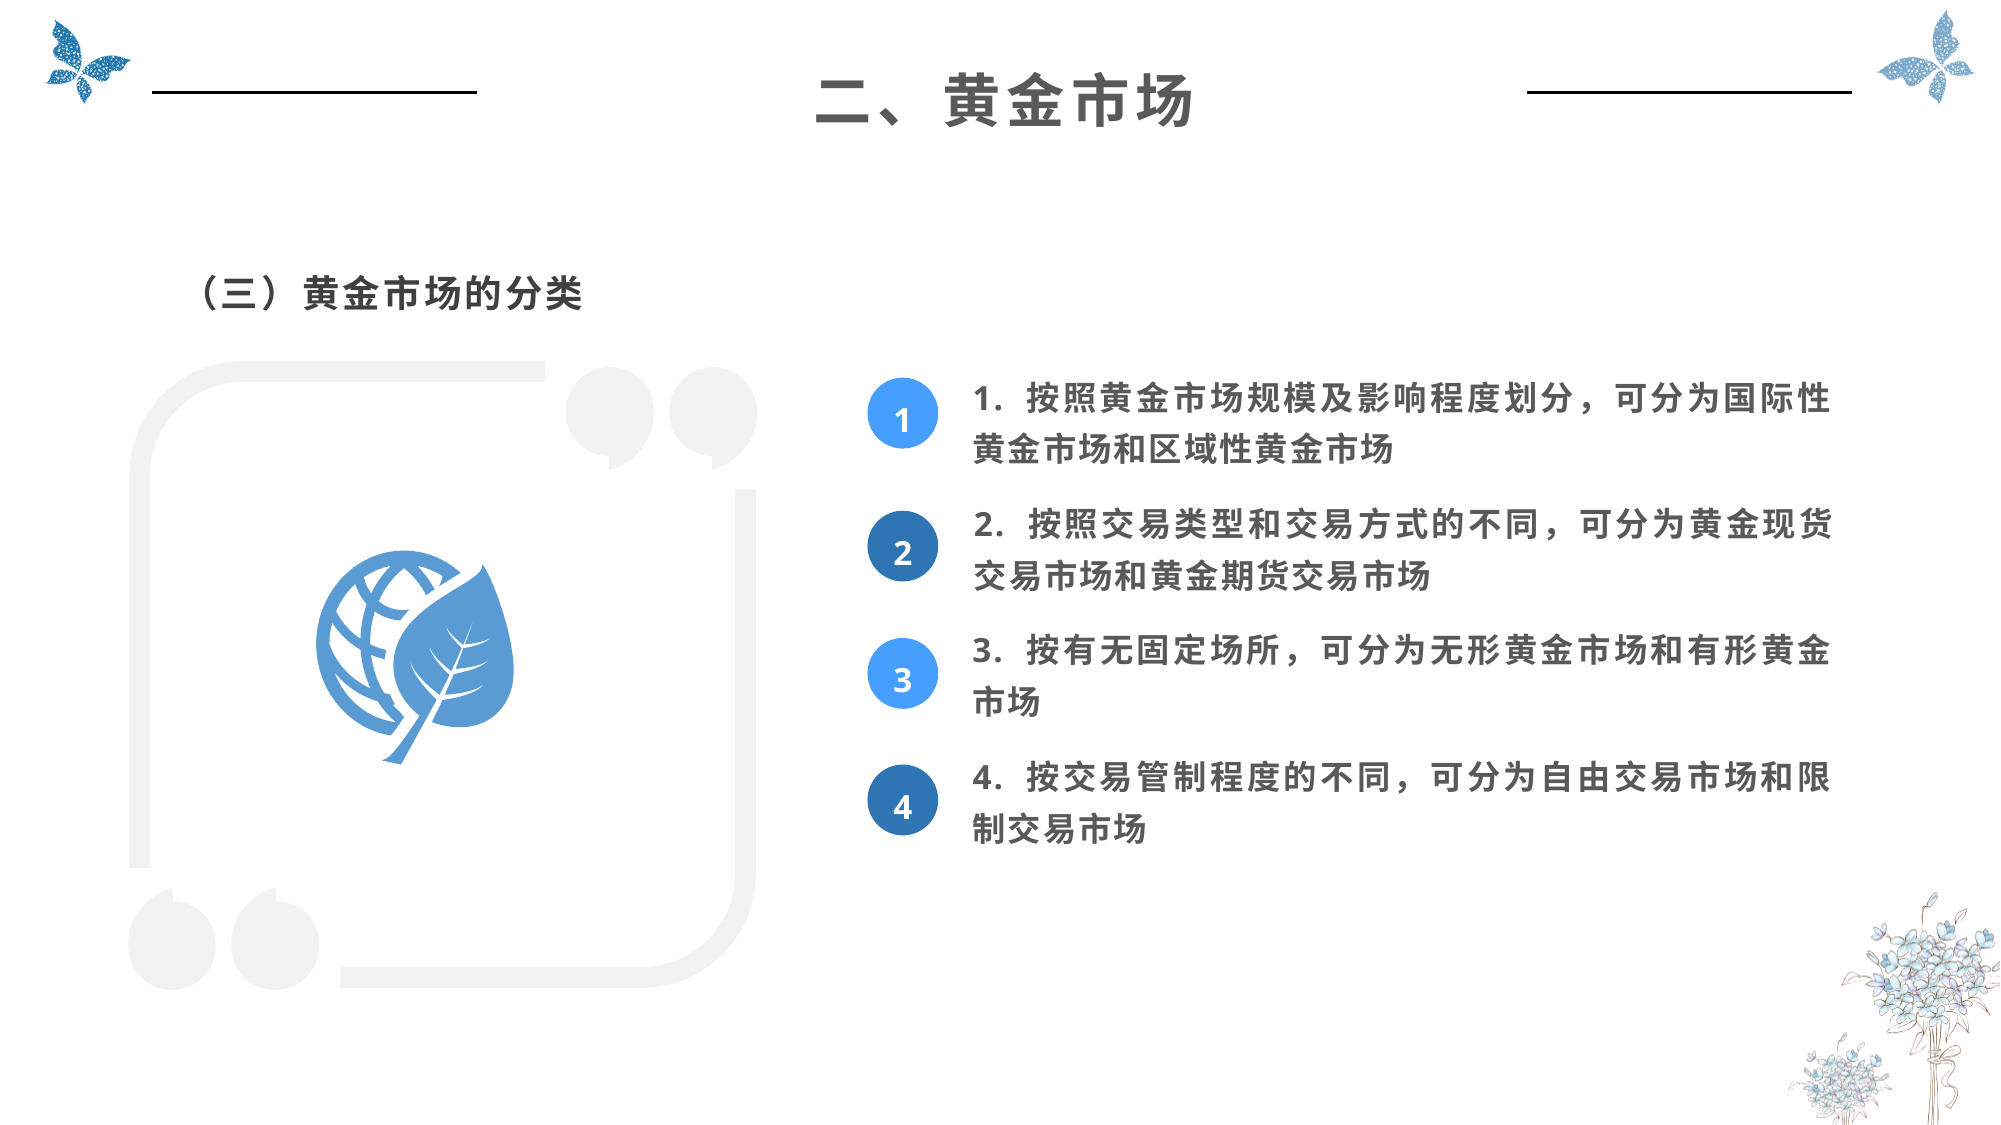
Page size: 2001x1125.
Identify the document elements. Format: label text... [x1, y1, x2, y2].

text_box （三）黄金市场的分类 [168, 245, 810, 321]
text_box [867, 486, 1850, 608]
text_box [128, 361, 758, 990]
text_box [867, 612, 1848, 735]
picture [1788, 892, 2000, 1125]
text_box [867, 739, 1848, 861]
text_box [867, 359, 1848, 482]
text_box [151, 55, 1852, 142]
